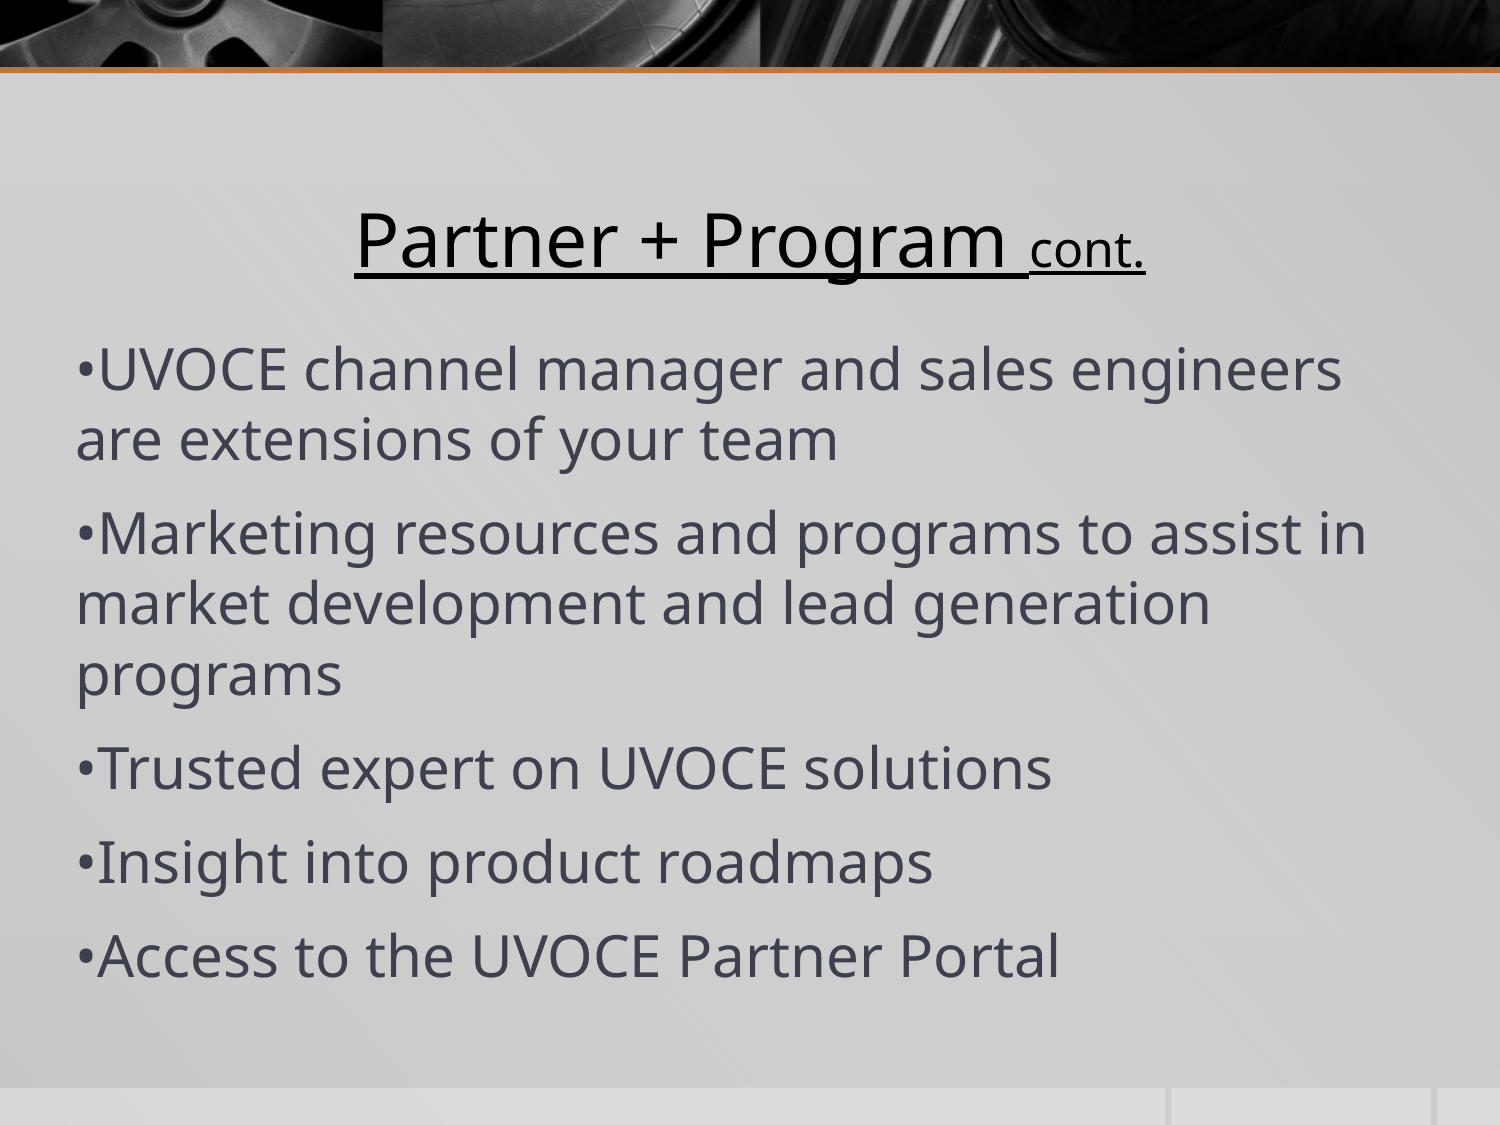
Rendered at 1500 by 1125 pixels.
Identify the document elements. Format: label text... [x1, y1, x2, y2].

title Partner + Program cont. [75, 162, 1425, 313]
list •UVOCE channel manager and sales engineers are extensions of your team •Marketing resources and programs to assist in market development and lead generation programs •Trusted expert on UVOCE solutions •Insight into product roadmaps •Access to the UVOCE Partner Portal [75, 324, 1425, 1005]
picture [0, 0, 1500, 67]
